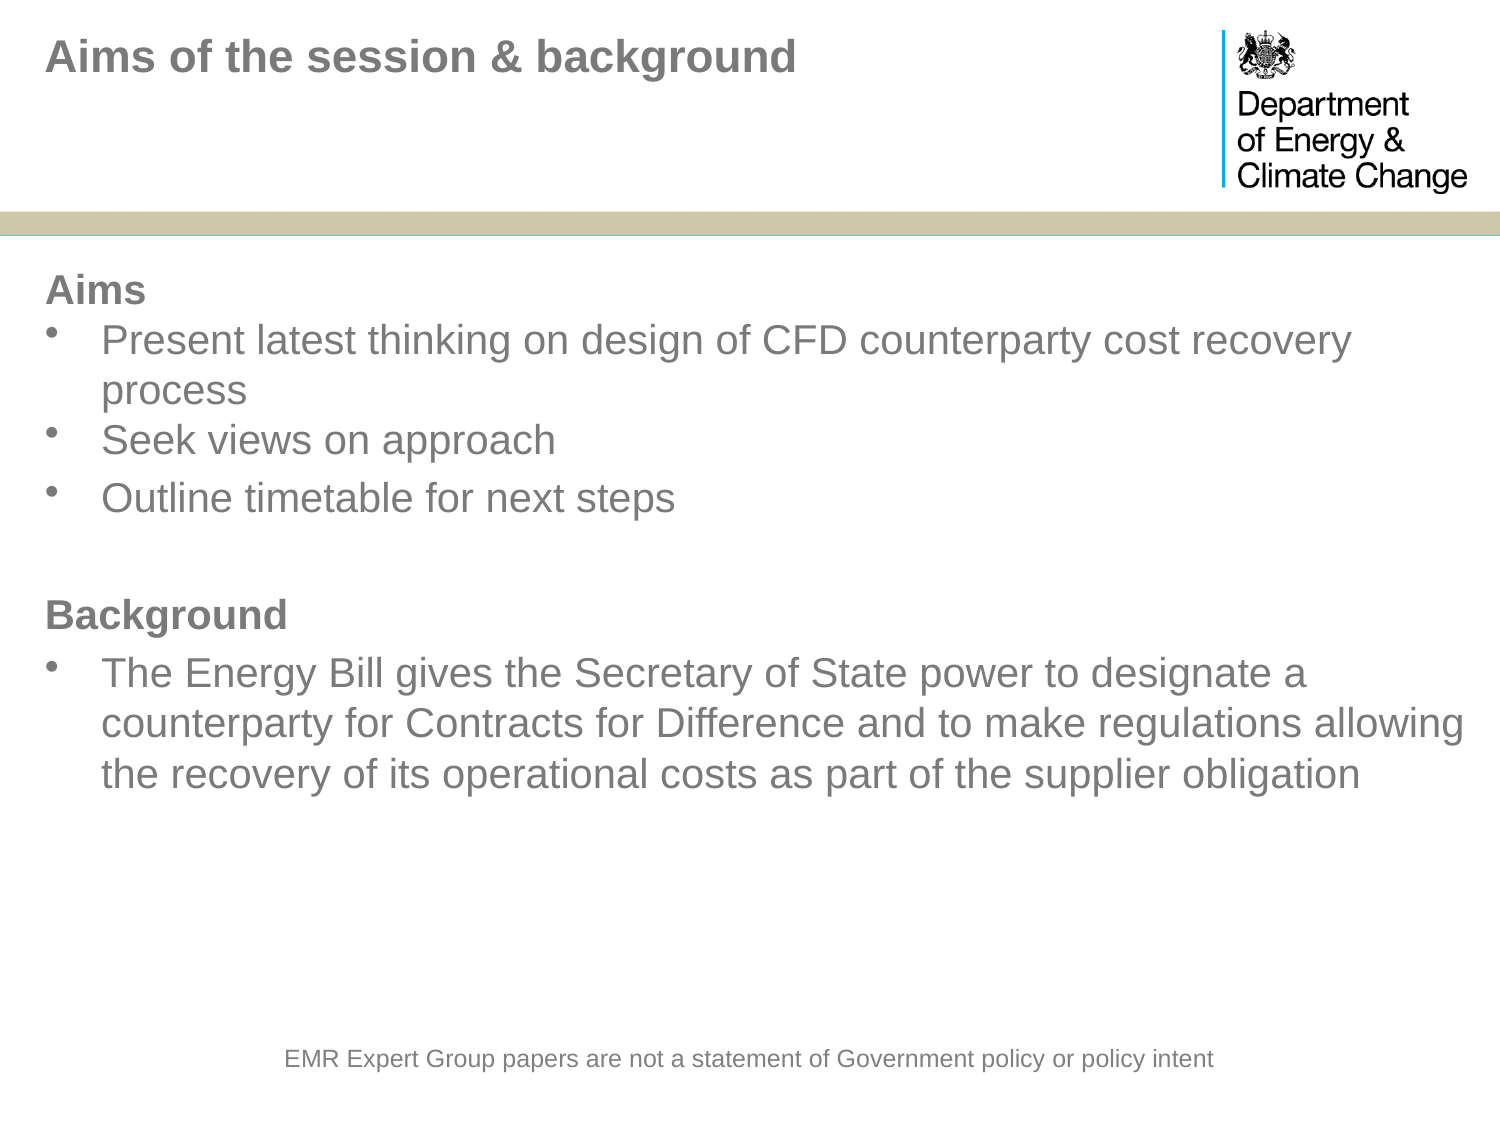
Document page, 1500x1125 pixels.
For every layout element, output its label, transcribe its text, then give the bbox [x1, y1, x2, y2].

picture [1222, 30, 1467, 194]
title Aims of the session & background [29, 18, 916, 103]
text_box EMR Expert Group papers are not a statement of Government policy or policy intent [29, 1034, 1471, 1080]
picture [0, 208, 1500, 236]
list Aims Present latest thinking on design of CFD counterparty cost recovery process Seek views on approach Outline timetable for next steps Background The Energy Bill gives the Secretary of State power to designate a counterparty for Contracts for Difference and to make regulations allowing the recovery of its operational costs as part of the supplier obligation [29, 255, 1483, 977]
